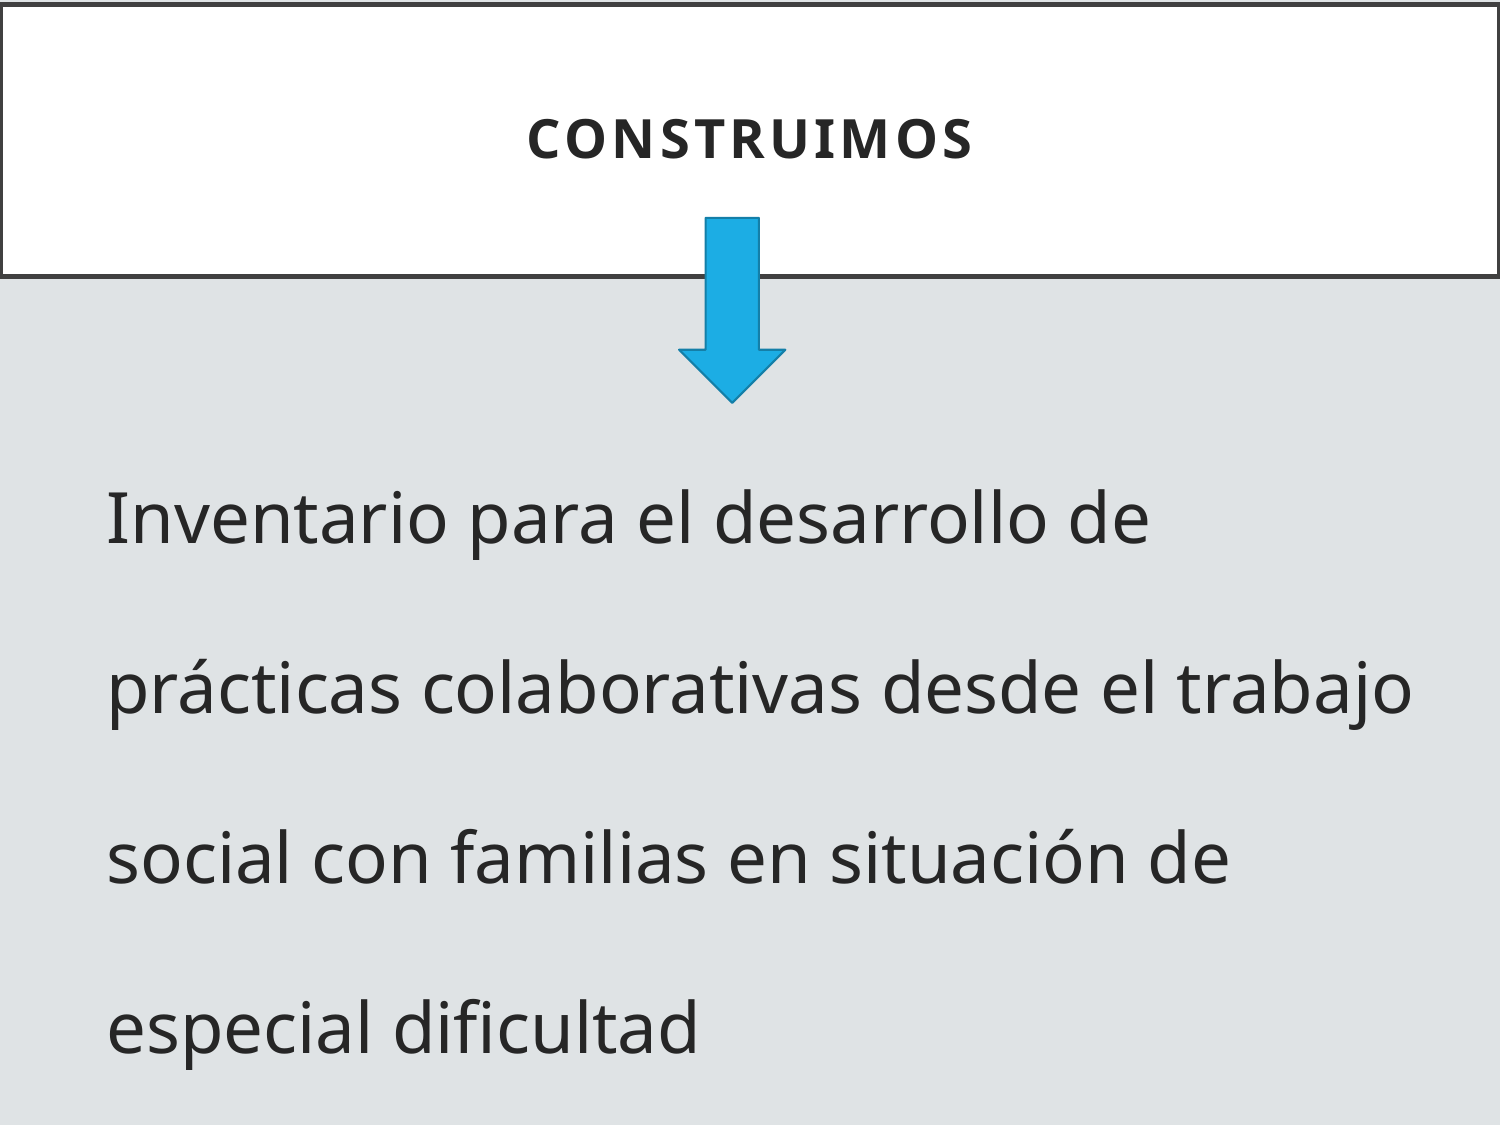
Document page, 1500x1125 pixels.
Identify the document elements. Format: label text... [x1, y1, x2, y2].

title CONSTRUIMOS [0, 2, 1500, 279]
text_box [678, 216, 787, 404]
list Inventario para el desarrollo de prácticas colaborativas desde el trabajo social con familias en situación de especial dificultad [29, 380, 1447, 1078]
